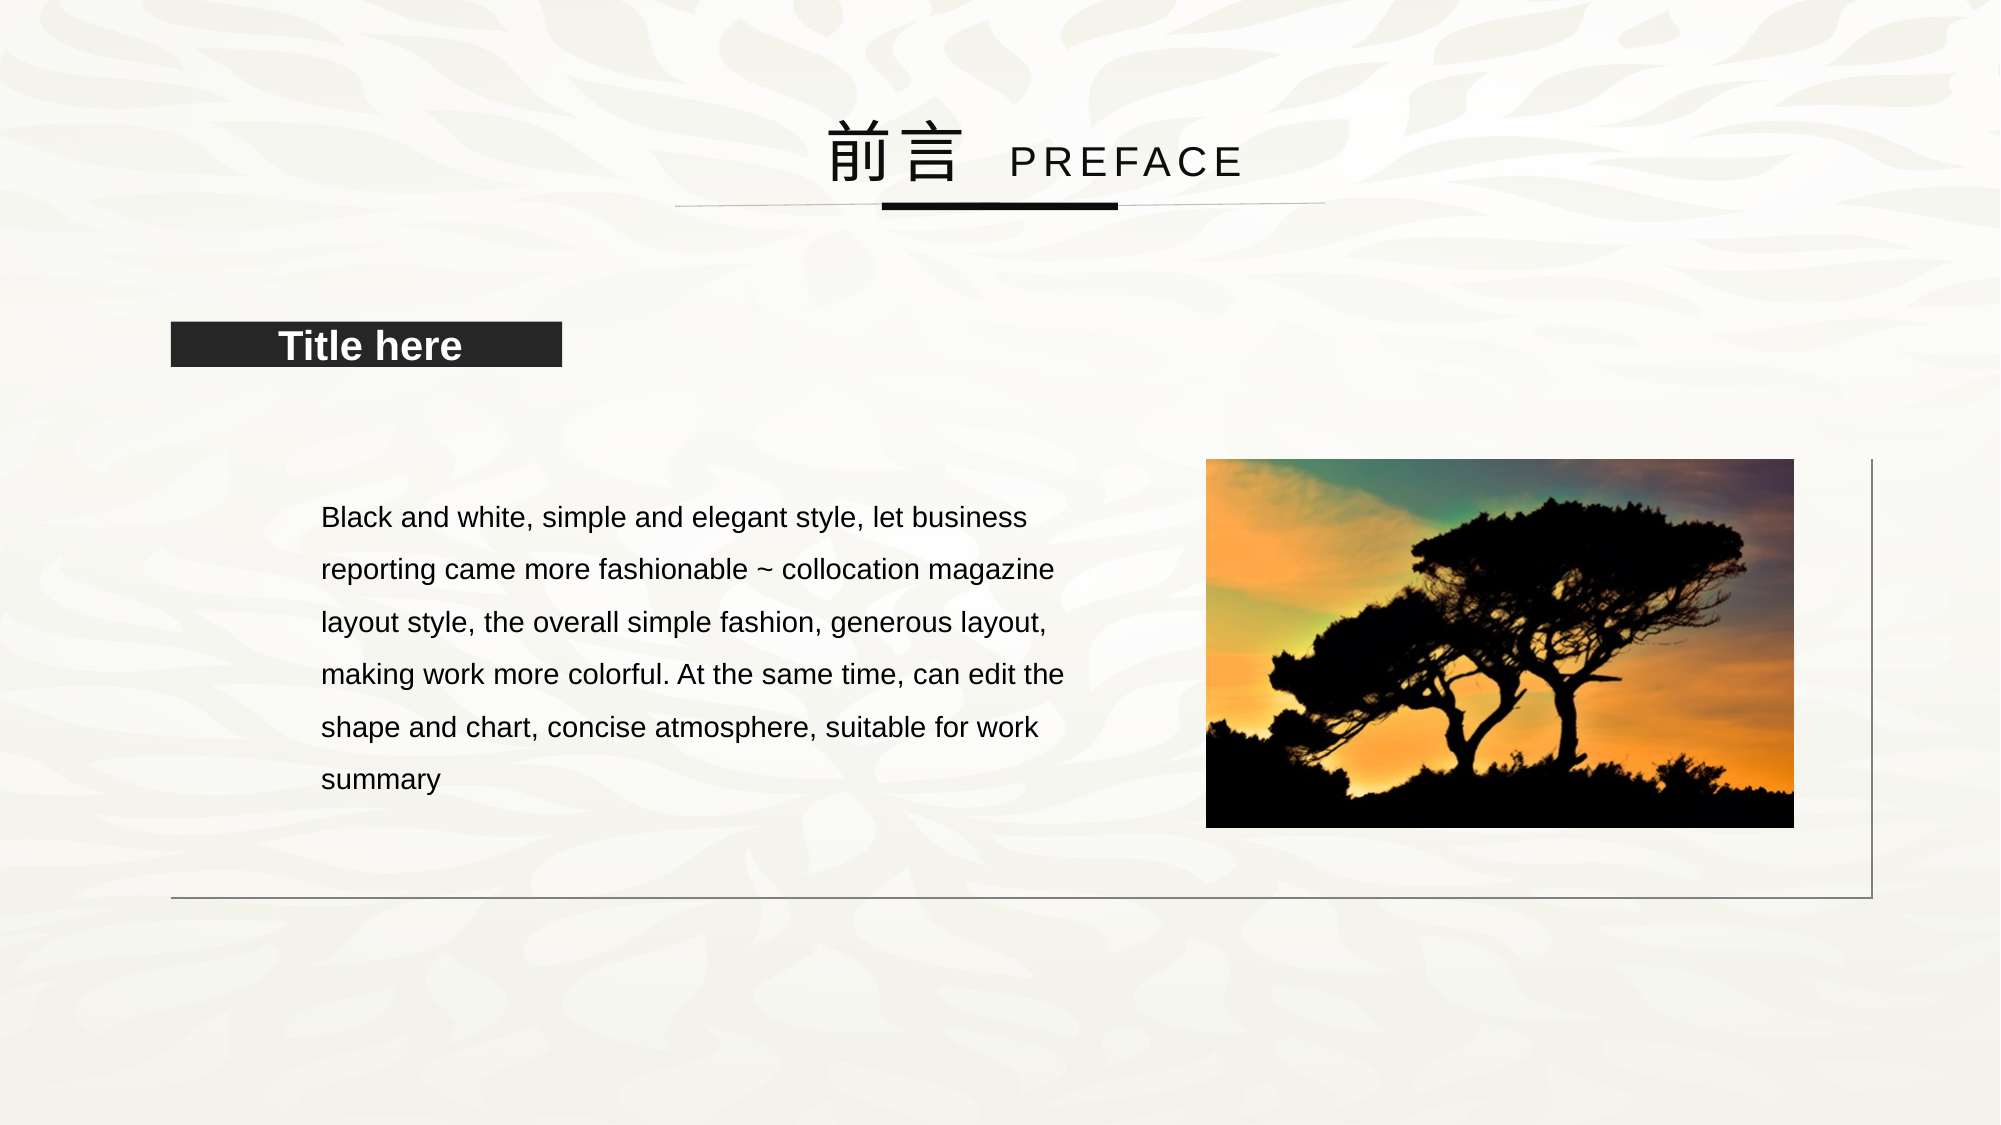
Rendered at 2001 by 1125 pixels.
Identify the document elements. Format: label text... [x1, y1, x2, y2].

text_box Title here [263, 311, 532, 376]
text_box [170, 321, 263, 368]
text_box Black and white, simple and elegant style, let business reporting came more fashionable ~ collocation magazine layout style, the overall simple fashion, generous layout, making work more colorful. At the same time, can edit the shape and chart, concise atmosphere, suitable for work summary [306, 473, 1117, 803]
text_box 前言 PREFACE [811, 102, 1374, 198]
text_box [532, 321, 563, 368]
picture [1206, 459, 1794, 828]
text_box [170, 459, 1873, 899]
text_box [1000, 203, 1325, 207]
text_box [881, 207, 1119, 211]
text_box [675, 202, 1000, 207]
